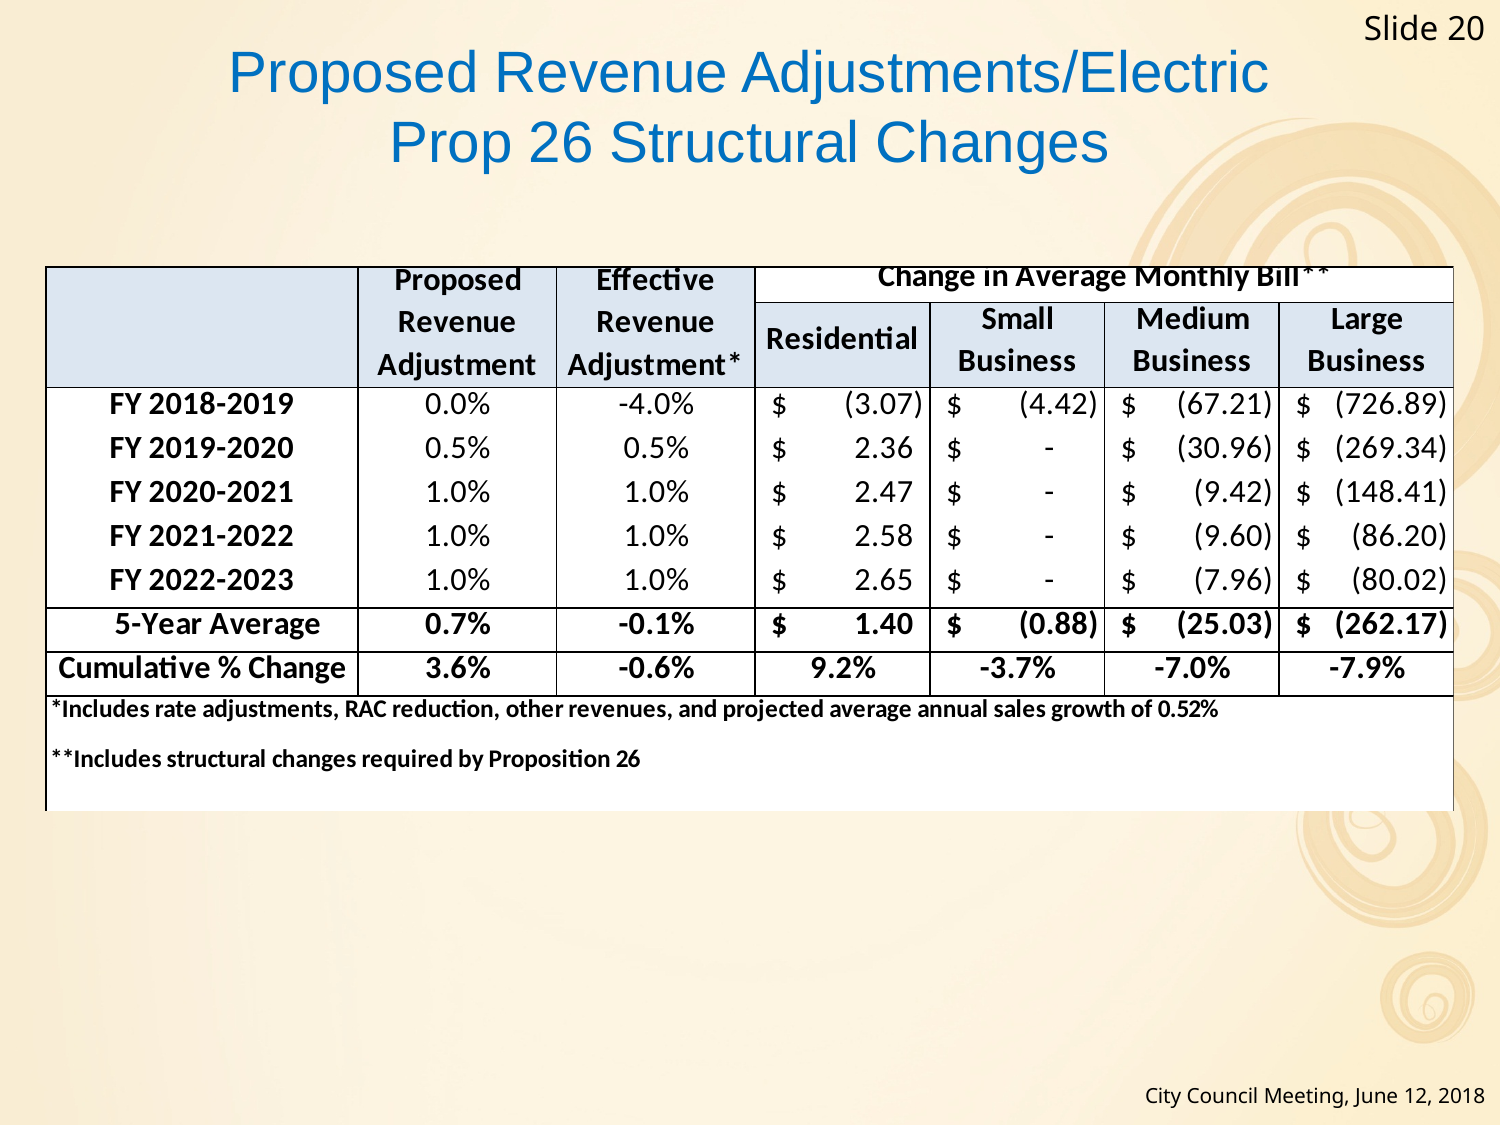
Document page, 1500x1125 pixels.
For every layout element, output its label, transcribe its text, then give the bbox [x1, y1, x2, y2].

picture [0, 0, 1500, 1125]
text_box City Council Meeting, June 12, 2018 [1025, 1049, 1500, 1125]
text_box Slide 20 [1149, 0, 1500, 75]
title Proposed Revenue Adjustments/Electric Prop 26 Structural Changes [75, 37, 1425, 171]
